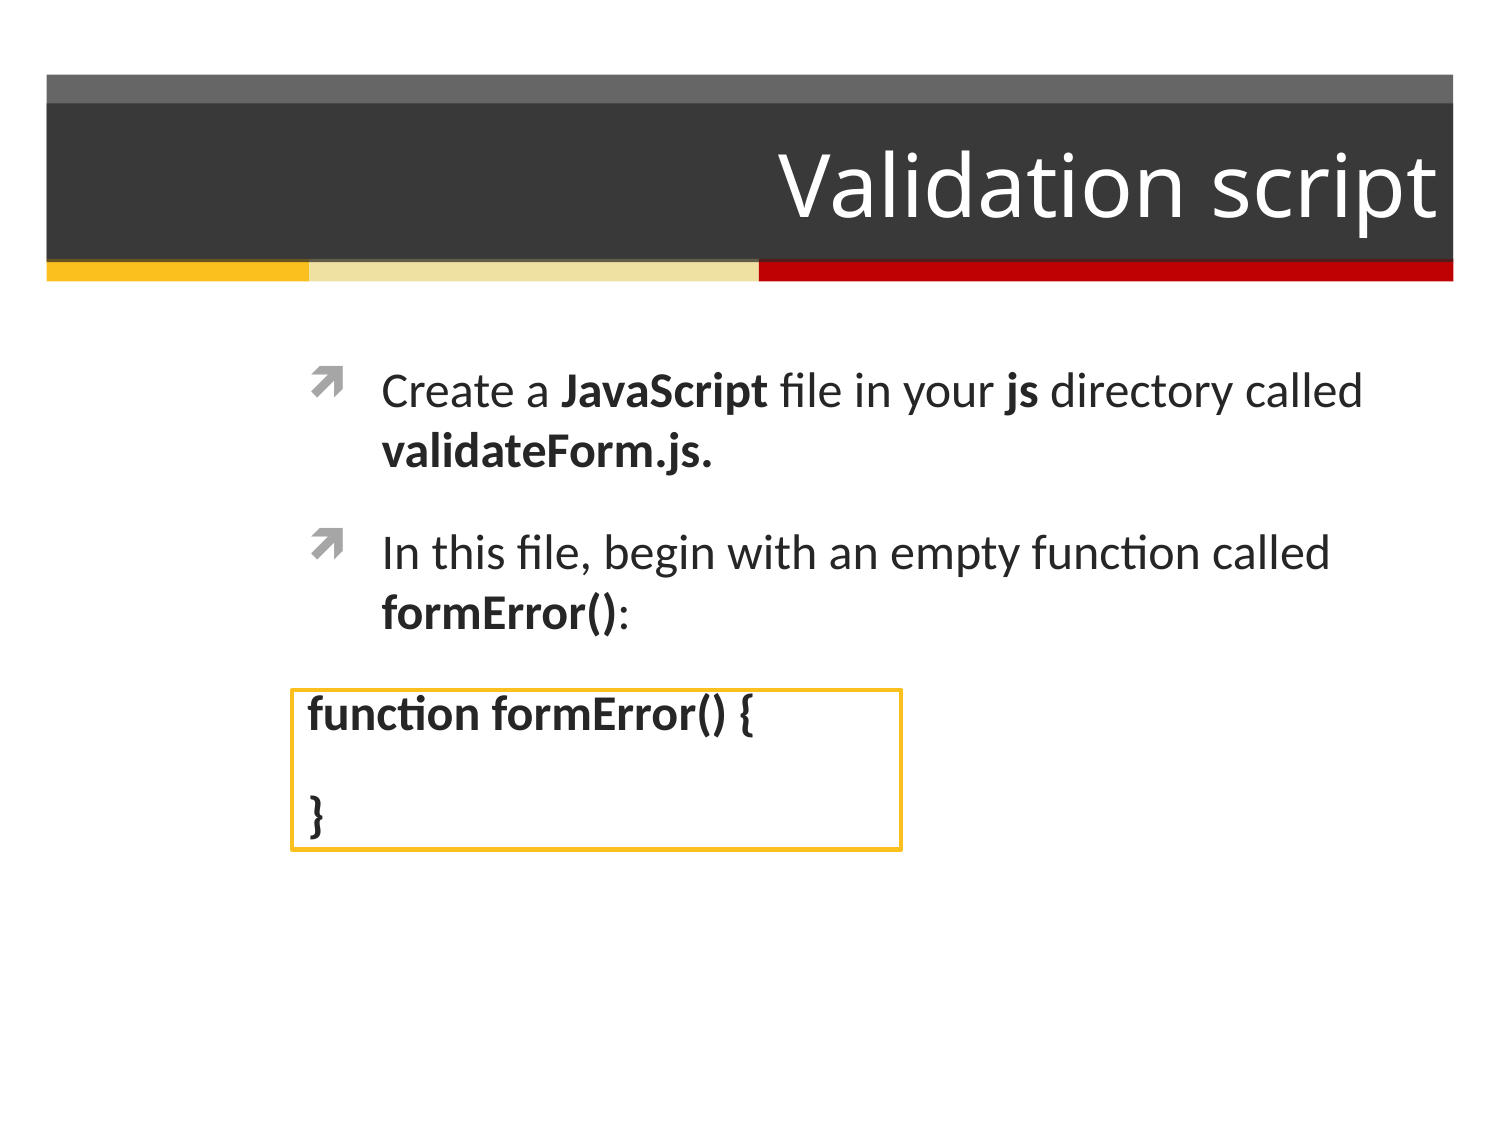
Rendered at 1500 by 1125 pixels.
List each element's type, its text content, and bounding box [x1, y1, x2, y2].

list Create a JavaScript file in your js directory called validateForm.js. In this file, begin with an empty function called formError(): function formError() { } [292, 350, 1454, 1005]
title Validation script [46, 103, 1454, 263]
text_box [290, 688, 903, 852]
